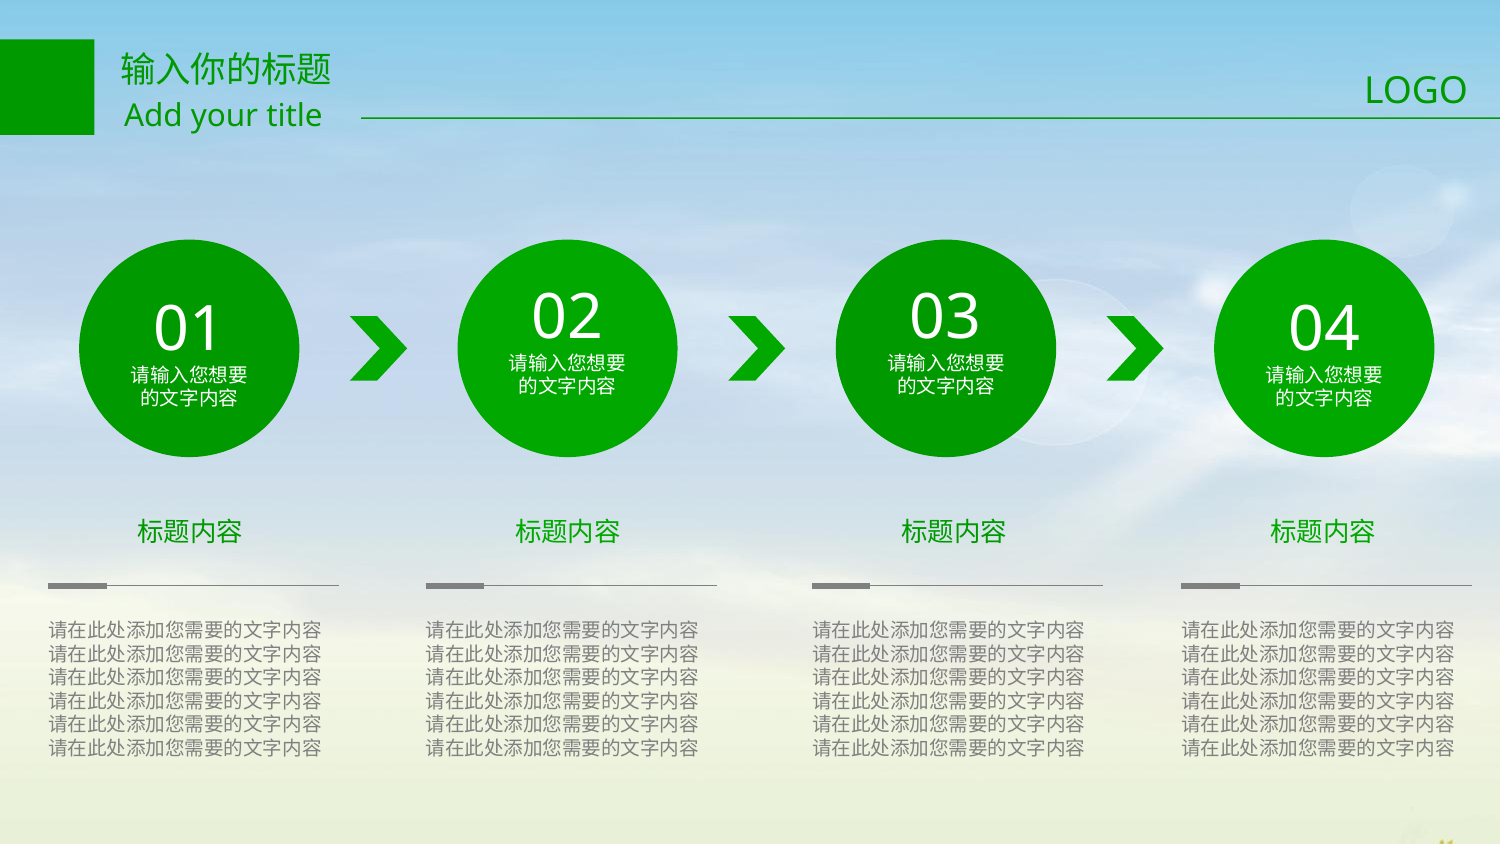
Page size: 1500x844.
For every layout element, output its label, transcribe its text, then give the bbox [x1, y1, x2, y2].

text_box 04 请输入您想要的文字内容 [1214, 239, 1435, 458]
text_box 标题内容 [1174, 507, 1473, 555]
text_box 标题内容 [805, 507, 1103, 555]
text_box [728, 316, 786, 381]
text_box [349, 316, 408, 381]
text_box 请在此处添加您需要的文字内容请在此处添加您需要的文字内容请在此处添加您需要的文字内容请在此处添加您需要的文字内容 请在此处添加您需要的文字内容 请在此处添加您需要的文字内容 [48, 618, 339, 830]
text_box 请在此处添加您需要的文字内容请在此处添加您需要的文字内容请在此处添加您需要的文字内容请在此处添加您需要的文字内容 请在此处添加您需要的文字内容 请在此处添加您需要的文字内容 [812, 618, 1103, 783]
picture [0, 0, 1500, 844]
text_box 03 请输入您想要的文字内容 [835, 239, 1057, 458]
text_box 请在此处添加您需要的文字内容请在此处添加您需要的文字内容请在此处添加您需要的文字内容请在此处添加您需要的文字内容 请在此处添加您需要的文字内容 请在此处添加您需要的文字内容 [1181, 618, 1473, 783]
text_box 标题内容 [41, 507, 339, 555]
text_box 请在此处添加您需要的文字内容请在此处添加您需要的文字内容请在此处添加您需要的文字内容请在此处添加您需要的文字内容 请在此处添加您需要的文字内容 请在此处添加您需要的文字内容 [425, 618, 717, 783]
text_box 标题内容 [419, 507, 717, 555]
text_box 01 请输入您想要的文字内容 [79, 239, 300, 458]
text_box [1106, 316, 1164, 381]
text_box 02 请输入您想要的文字内容 [457, 239, 678, 458]
